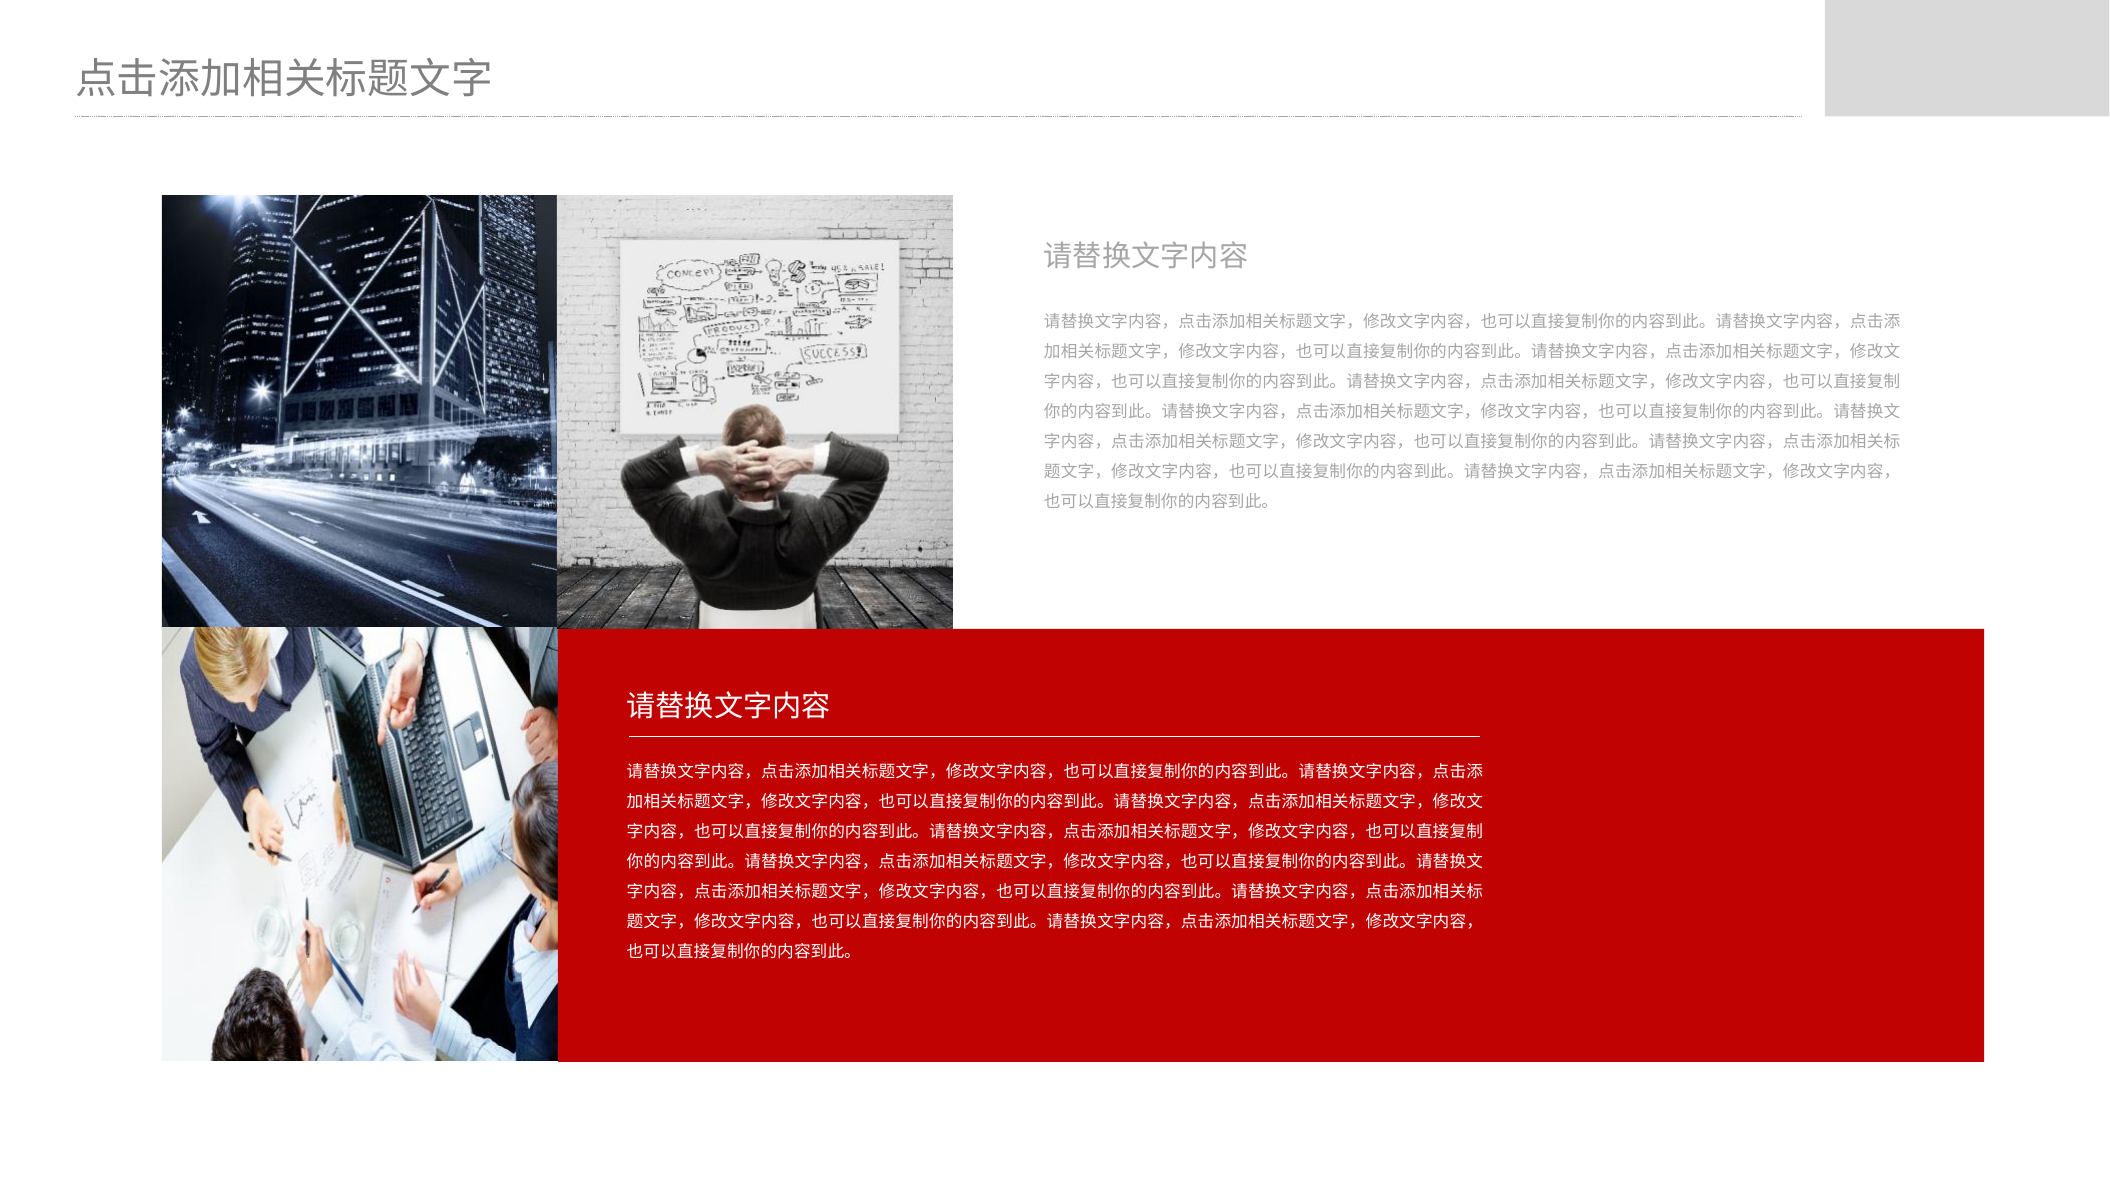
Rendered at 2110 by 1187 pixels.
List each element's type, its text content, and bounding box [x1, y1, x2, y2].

text_box 请替换文字内容 [1027, 229, 1333, 289]
text_box 请替换文字内容 [610, 679, 916, 739]
text_box [557, 628, 1985, 1062]
text_box [161, 195, 556, 627]
text_box [556, 195, 954, 630]
text_box [161, 627, 557, 1062]
text_box 请替换文字内容，点击添加相关标题文字，修改文字内容，也可以直接复制你的内容到此。请替换文字内容，点击添加相关标题文字，修改文字内容，也可以直接复制你的内容到此。请替换文字内容，点击添加相关标题文字，修改文字内容，也可以直接复制你的内容到此。请替换文字内容，点击添加相关标题文字，修改文字内容，也可以直接复制你的内容到此。请替换文字内容，点击添加相关标题文字，修改文字内容，也可以直接复制你的内容到此。请替换文字内容，点击添加相关标题文字，修改文字内容，也可以直接复制你的内容到此。请替换文字内容，点击添加相关标题文字，修改文字内容，也可以直接复制你的内容到此。请替换文字内容，点击添加相关标题文字，修改文字内容，也可以直接复制你的内容到此。 [610, 743, 1500, 987]
text_box 点击添加相关标题文字 [59, 44, 563, 107]
text_box 请替换文字内容，点击添加相关标题文字，修改文字内容，也可以直接复制你的内容到此。请替换文字内容，点击添加相关标题文字，修改文字内容，也可以直接复制你的内容到此。请替换文字内容，点击添加相关标题文字，修改文字内容，也可以直接复制你的内容到此。请替换文字内容，点击添加相关标题文字，修改文字内容，也可以直接复制你的内容到此。请替换文字内容，点击添加相关标题文字，修改文字内容，也可以直接复制你的内容到此。请替换文字内容，点击添加相关标题文字，修改文字内容，也可以直接复制你的内容到此。请替换文字内容，点击添加相关标题文字，修改文字内容，也可以直接复制你的内容到此。请替换文字内容，点击添加相关标题文字，修改文字内容，也可以直接复制你的内容到此。 [1028, 293, 1917, 537]
